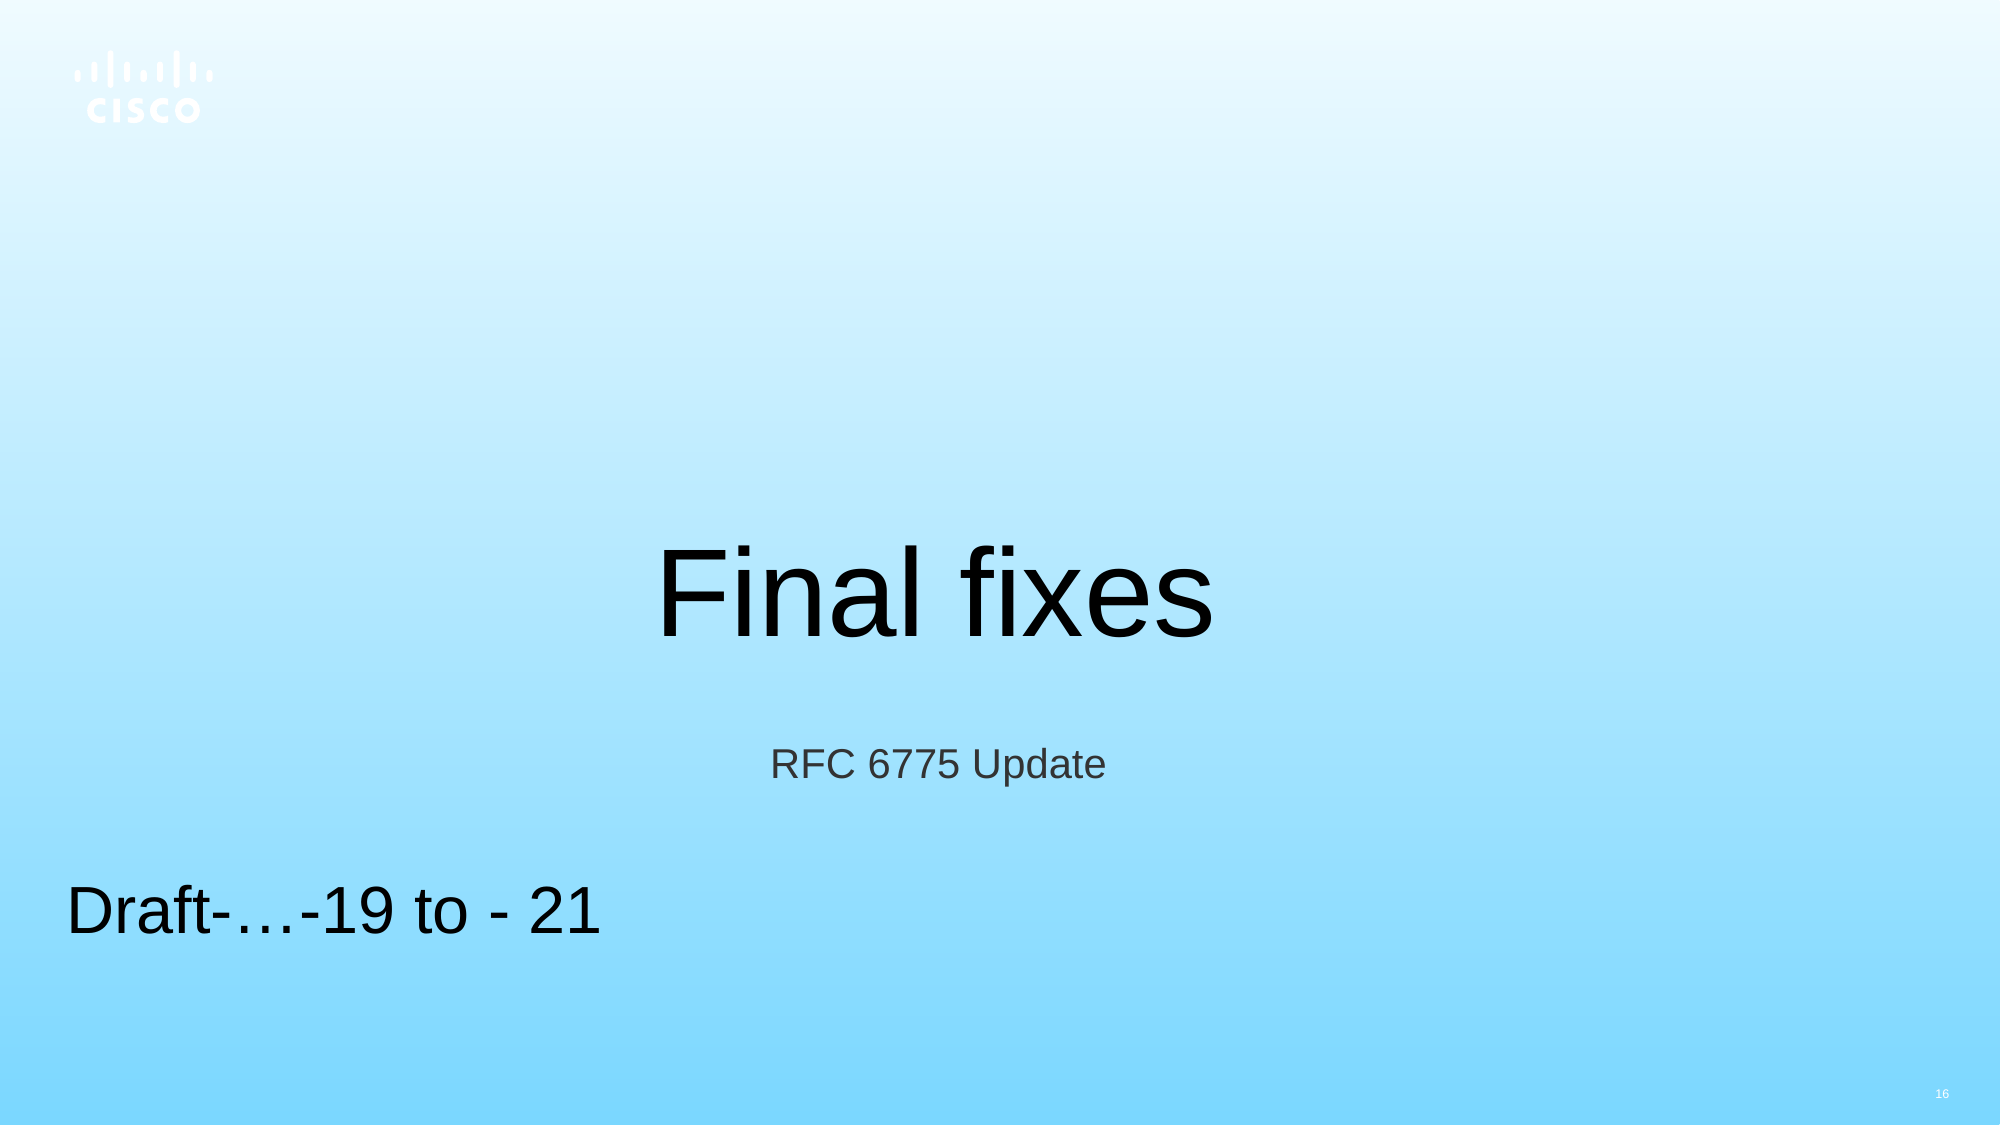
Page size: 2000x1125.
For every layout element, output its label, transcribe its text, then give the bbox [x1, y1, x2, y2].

title Final fixes [48, 202, 1823, 682]
subtitle RFC 6775 Update [51, 732, 1826, 796]
list Draft-…-19 to - 21 [51, 865, 1826, 928]
